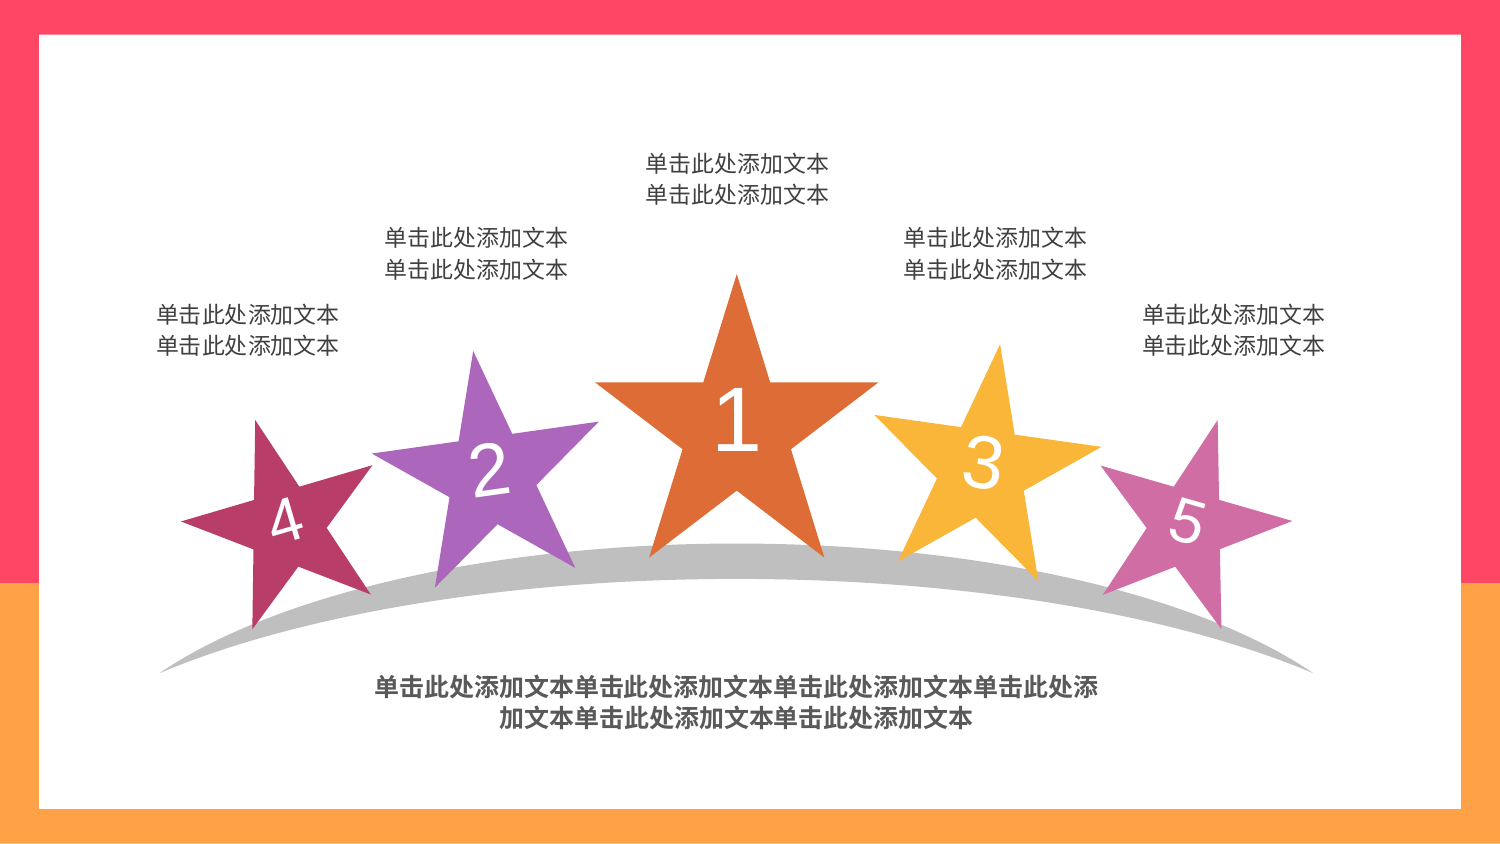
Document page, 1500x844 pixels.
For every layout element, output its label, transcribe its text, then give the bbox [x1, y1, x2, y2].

text_box 单击此处添加文本 单击此处添加文本 [614, 138, 861, 216]
text_box [462, 350, 502, 416]
text_box [594, 382, 879, 558]
text_box 4 [240, 465, 328, 570]
text_box [39, 34, 1461, 809]
text_box [0, 0, 1500, 583]
text_box [874, 414, 1102, 582]
text_box [971, 344, 1011, 409]
text_box 5 [1145, 465, 1233, 570]
text_box [0, 583, 1500, 844]
text_box [180, 465, 373, 630]
text_box 单击此处添加文本 单击此处添加文本 [1110, 289, 1358, 367]
text_box [371, 421, 599, 588]
text_box 2 [446, 408, 532, 523]
text_box 单击此处添加文本 单击此处添加文本 [872, 212, 1120, 290]
text_box [1100, 465, 1293, 630]
text_box 3 [941, 402, 1027, 516]
text_box [159, 543, 1314, 674]
text_box 单击此处添加文本 单击此处添加文本 [125, 289, 372, 367]
text_box 单击此处添加文本单击此处添加文本单击此处添加文本单击此处添加文本单击此处添加文本单击此处添加文本 [357, 662, 1116, 740]
text_box 1 [696, 352, 778, 478]
text_box [1185, 419, 1219, 479]
text_box 单击此处添加文本 单击此处添加文本 [353, 212, 600, 290]
text_box [254, 420, 288, 479]
text_box [712, 274, 761, 352]
